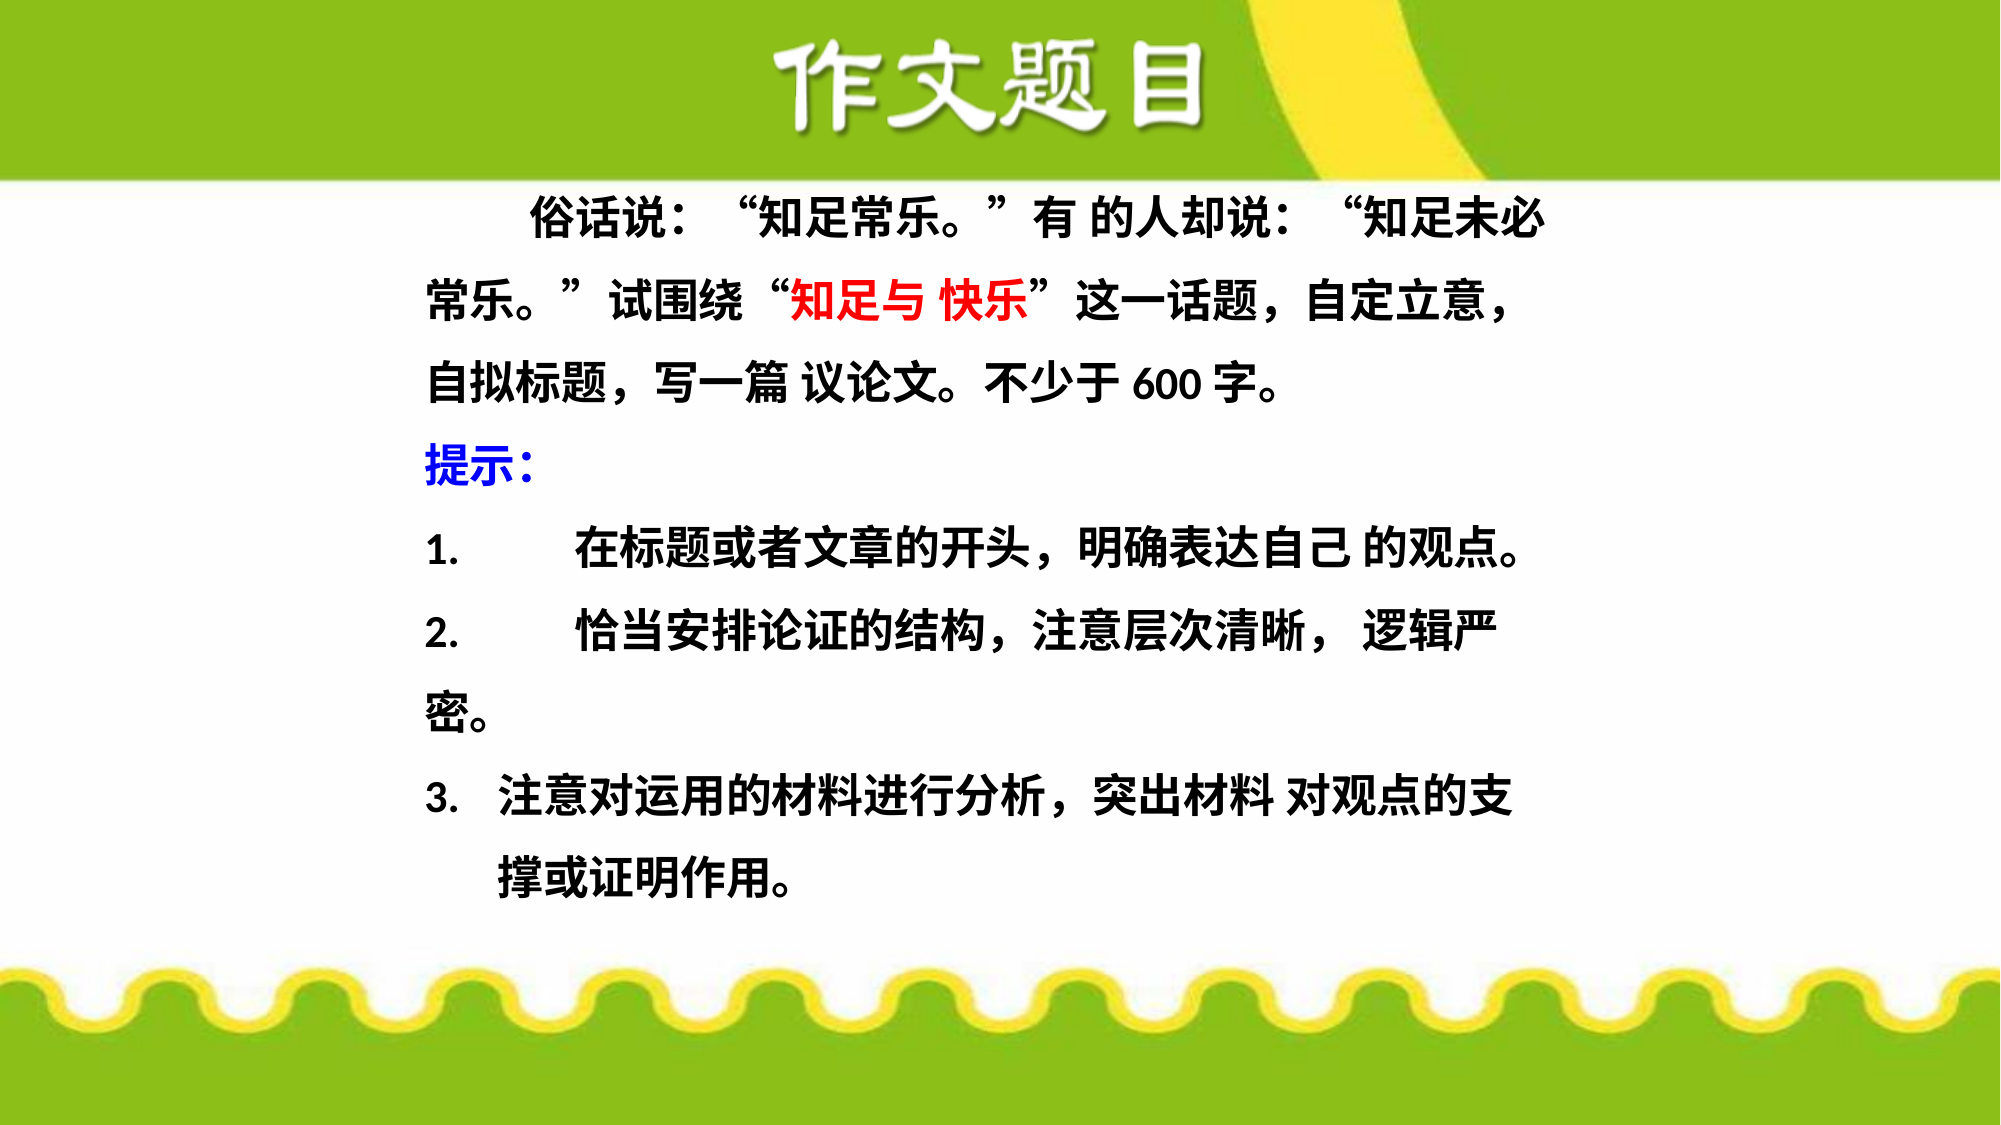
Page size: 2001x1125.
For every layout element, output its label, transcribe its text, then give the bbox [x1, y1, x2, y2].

picture [0, 0, 2001, 1125]
text_box 俗话说：“知足常乐。”有 的人却说：“知足未必常乐。”试围绕“知足与 快乐”这一话题，自定立意，自拟标题，写一篇 议论文。不少于600字。 提示： 1. 在标题或者文章的开头，明确表达自己 的观点。 2. 恰当安排论证的结构，注意层次清晰， 逻辑严密。 3. 注意对运用的材料进行分析，突出材料 对观点的支撑或证明作用。 [409, 154, 1571, 912]
